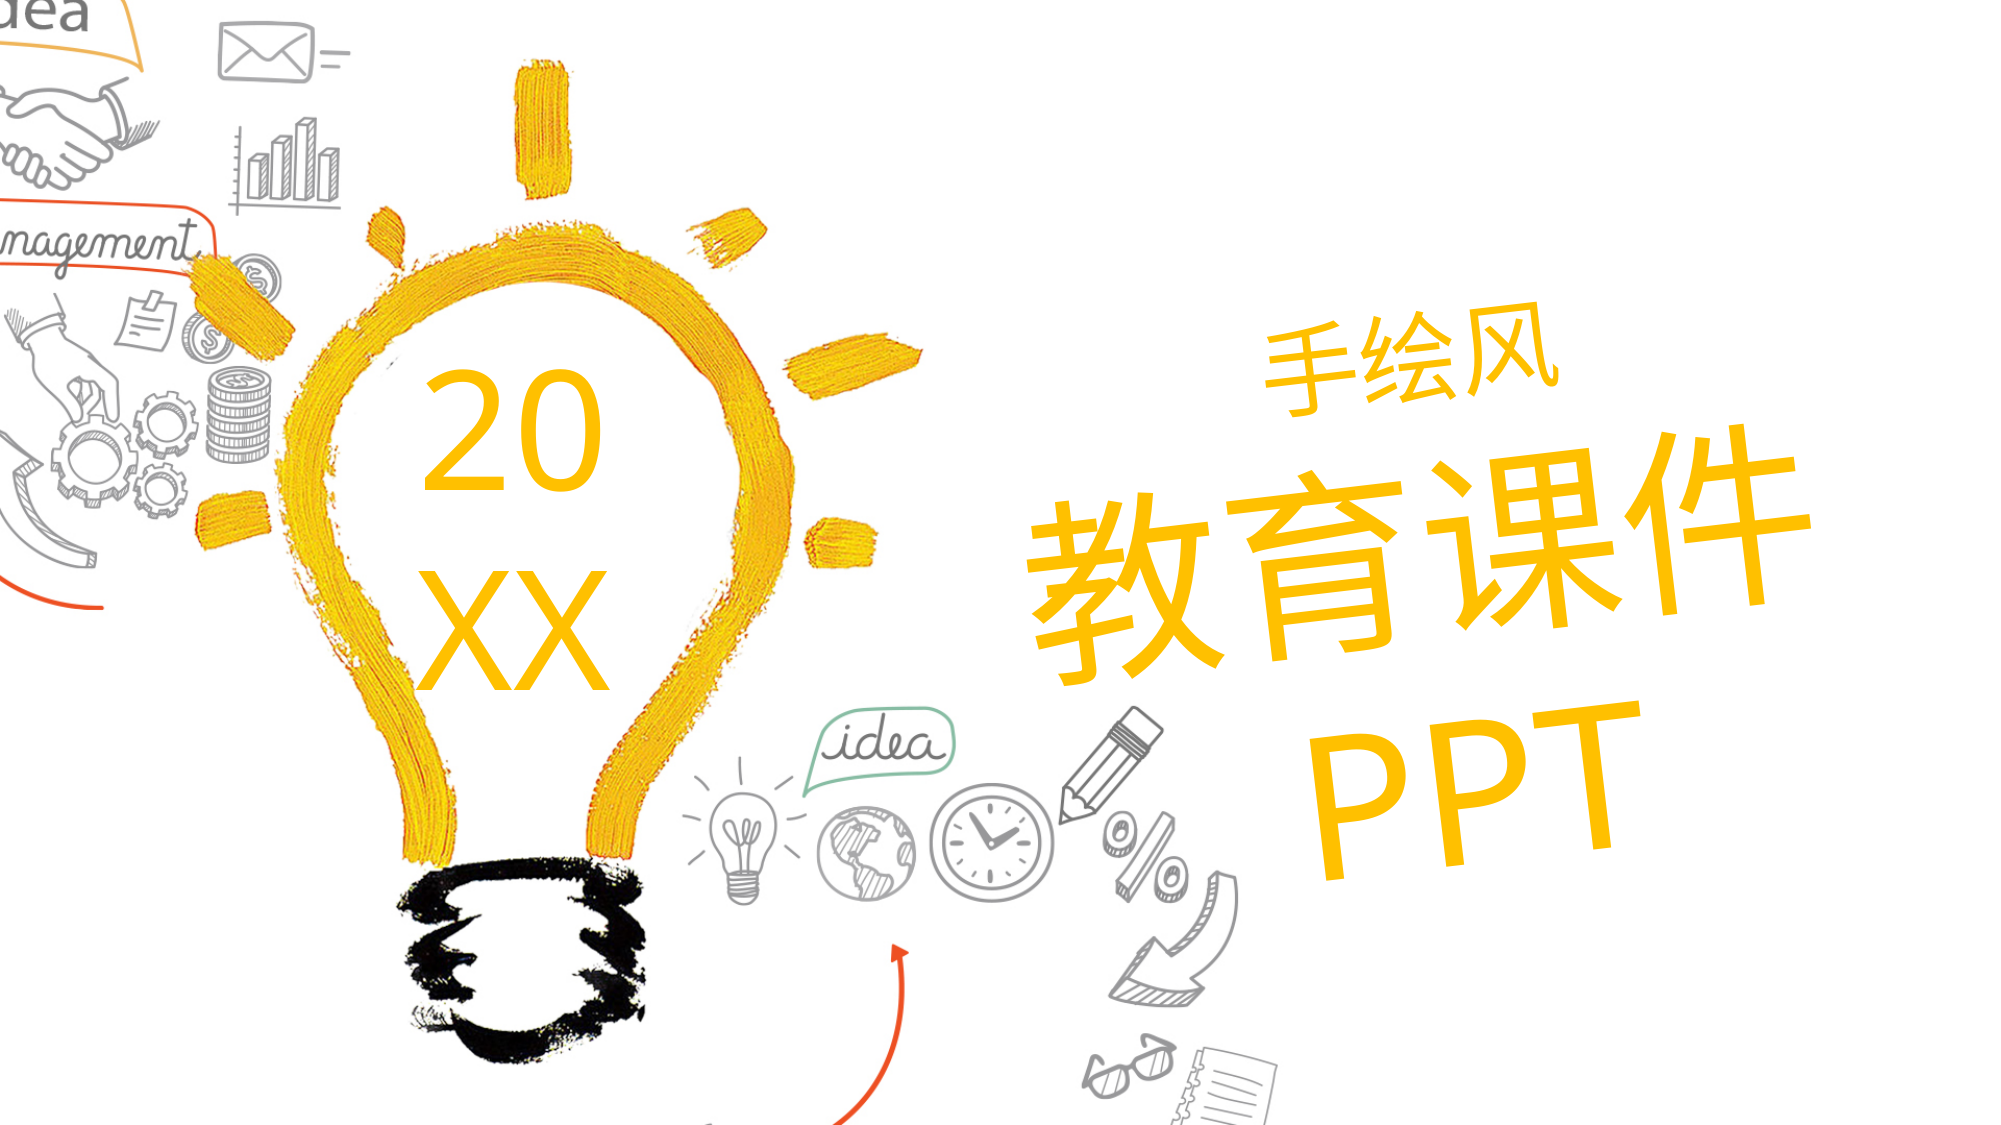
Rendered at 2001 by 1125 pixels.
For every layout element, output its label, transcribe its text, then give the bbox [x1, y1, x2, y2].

picture [0, 0, 2001, 1125]
text_box 20XX [390, 316, 636, 732]
text_box 手绘风 [1115, 255, 1702, 453]
text_box 教育课件PPT [916, 357, 2000, 971]
